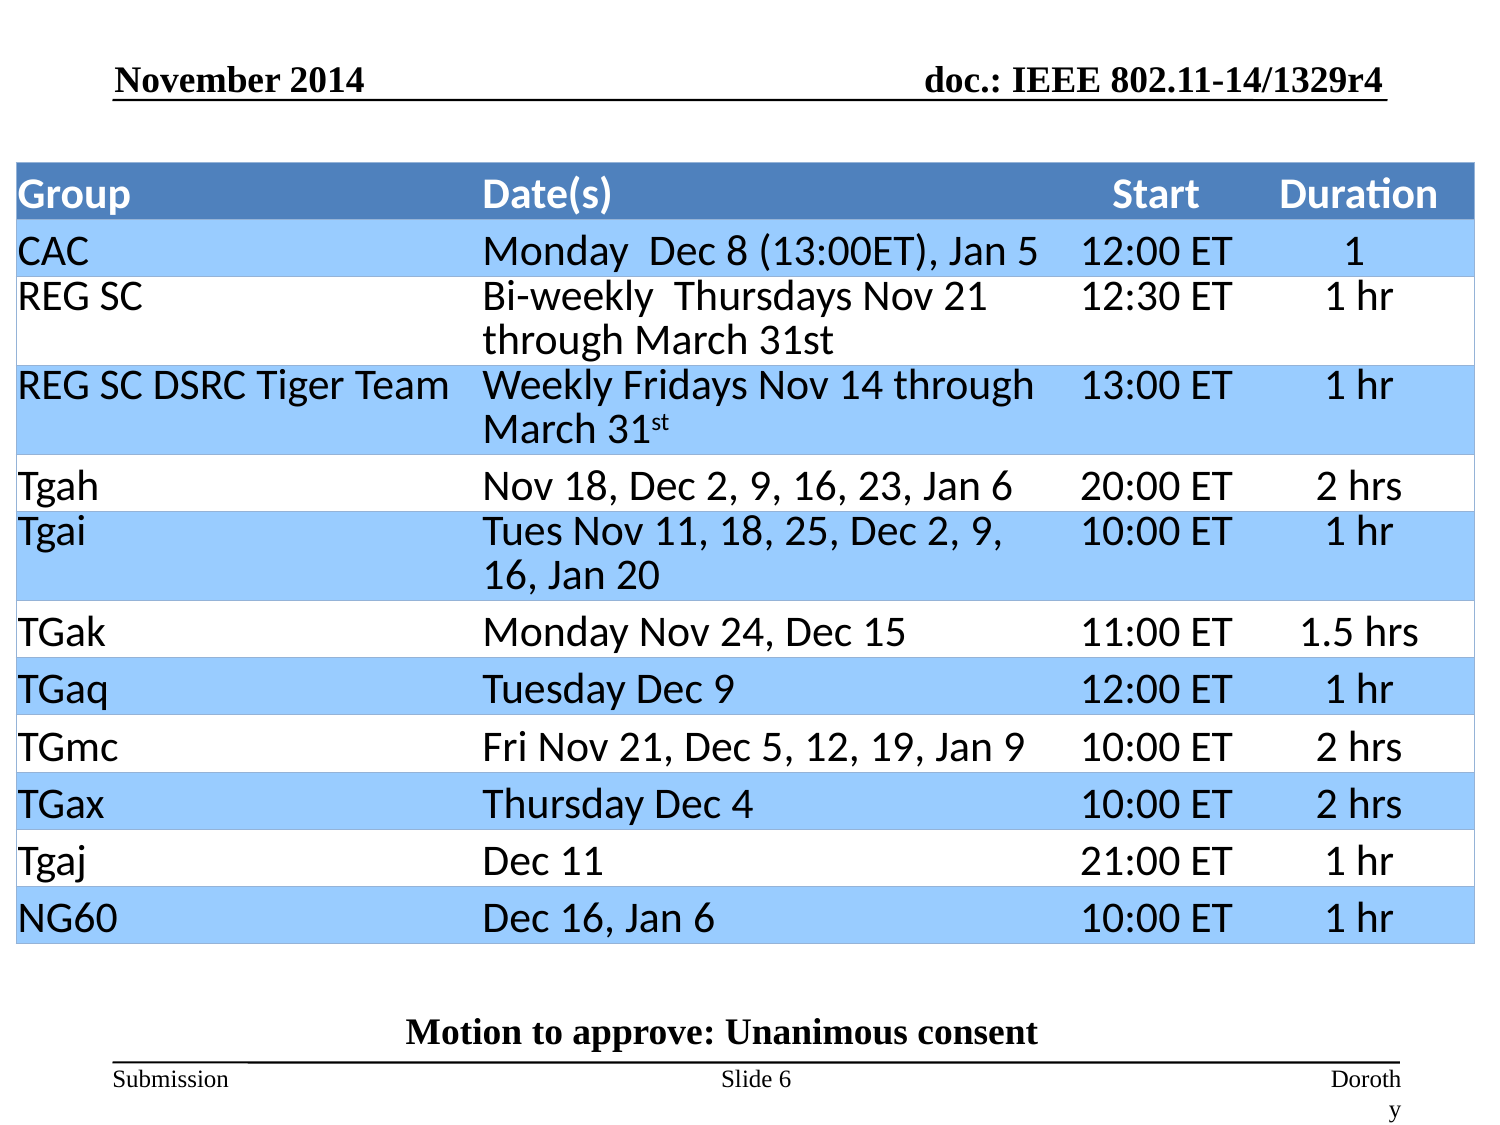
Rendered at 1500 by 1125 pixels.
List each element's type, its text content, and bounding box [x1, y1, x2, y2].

footer Dorothy Stanley, Aruba Networks [1324, 1061, 1402, 1093]
table_header Start [1070, 163, 1243, 219]
table_header Group [17, 163, 481, 219]
table_cell 2 hrs [1243, 715, 1474, 772]
table_cell Thursday Dec 4 [481, 773, 1070, 829]
table_cell CAC [17, 220, 481, 276]
table_cell 1 hr [1243, 277, 1474, 365]
table_cell TGax [17, 773, 481, 829]
table_cell Fri Nov 21, Dec 5, 12, 19, Jan 9 [481, 715, 1070, 772]
table_header Date(s) [481, 163, 1070, 219]
table_cell Tgai [17, 512, 481, 600]
table_cell Tues Nov 11, 18, 25, Dec 2, 9, 16, Jan 20 [481, 512, 1070, 600]
text_box Motion to approve: Unanimous consent [390, 999, 1063, 1060]
table_cell REG SC DSRC Tiger Team [17, 366, 481, 454]
table_cell 10:00 ET [1070, 773, 1243, 829]
table_cell TGaq [17, 658, 481, 714]
table_cell 10:00 ET [1070, 715, 1243, 772]
table_cell 1.5 hrs [1243, 601, 1474, 657]
table_cell NG60 [17, 887, 481, 943]
table_cell 1 hr [1243, 830, 1474, 886]
table_cell 1 hr [1243, 658, 1474, 714]
table_cell 1 [1243, 220, 1474, 276]
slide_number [114, 54, 374, 101]
table_cell 10:00 ET [1070, 887, 1243, 943]
table_cell Bi-weekly Thursdays Nov 21 through March 31st [481, 277, 1070, 365]
table_cell Tgaj [17, 830, 481, 886]
table_cell Monday Nov 24, Dec 15 [481, 601, 1070, 657]
table_cell REG SC [17, 277, 481, 365]
table_cell Dec 11 [481, 830, 1070, 886]
table_header Duration [1243, 163, 1474, 219]
table_cell TGmc [17, 715, 481, 772]
table_cell 13:00 ET [1070, 366, 1243, 454]
table_cell 1 hr [1243, 512, 1474, 600]
slide_number Slide 6 [712, 1061, 800, 1093]
table_cell 2 hrs [1243, 455, 1474, 511]
table_cell 12:30 ET [1070, 277, 1243, 365]
table_cell 1 hr [1243, 366, 1474, 454]
table_cell Tuesday Dec 9 [481, 658, 1070, 714]
table_cell 1 hr [1243, 887, 1474, 943]
table_cell 10:00 ET [1070, 512, 1243, 600]
table_cell 12:00 ET [1070, 220, 1243, 276]
table_cell 2 hrs [1243, 773, 1474, 829]
table_cell 21:00 ET [1070, 830, 1243, 886]
table_cell TGak [17, 601, 481, 657]
table_cell Tgah [17, 455, 481, 511]
table_cell Dec 16, Jan 6 [481, 887, 1070, 943]
table_cell 20:00 ET [1070, 455, 1243, 511]
table_cell Monday Dec 8 (13:00ET), Jan 5 [481, 220, 1070, 276]
table_cell 11:00 ET [1070, 601, 1243, 657]
table_cell 12:00 ET [1070, 658, 1243, 714]
table_cell Nov 18, Dec 2, 9, 16, 23, Jan 6 [481, 455, 1070, 511]
table_cell Weekly Fridays Nov 14 through March 31st [481, 366, 1070, 454]
